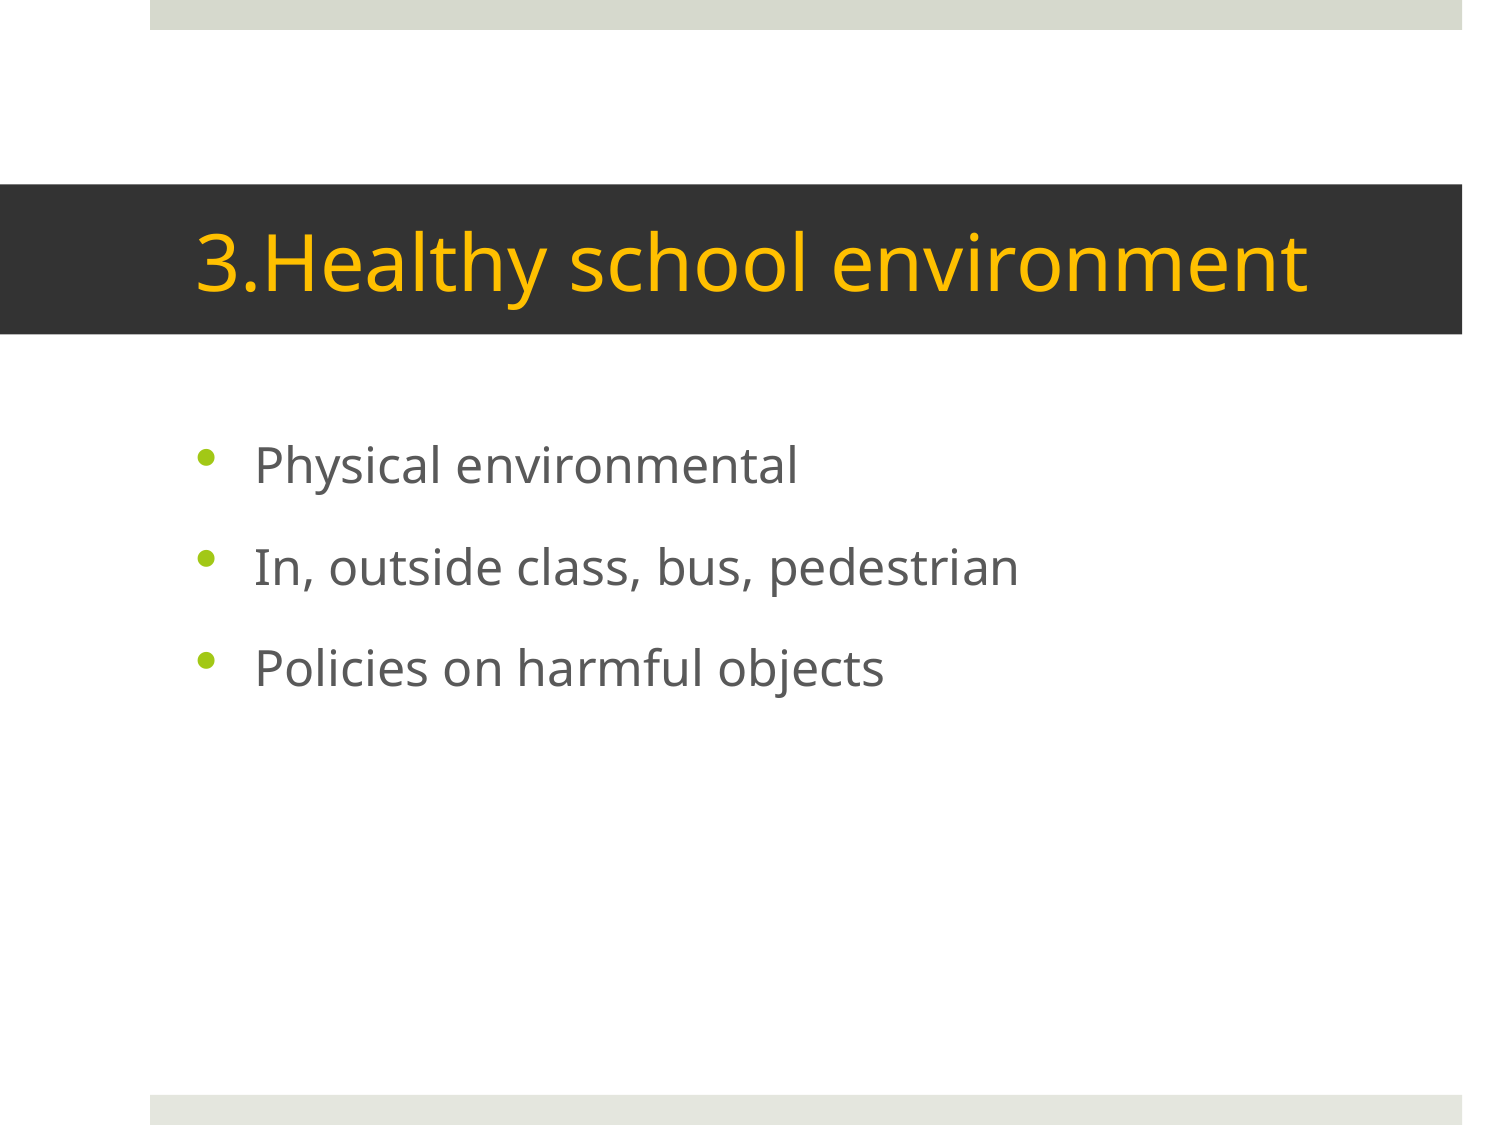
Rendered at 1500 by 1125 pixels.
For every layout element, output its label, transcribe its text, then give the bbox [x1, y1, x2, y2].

list Physical environmental In, outside class, bus, pedestrian Policies on harmful objects [182, 425, 1432, 1028]
title 3.Healthy school environment [0, 184, 1463, 335]
